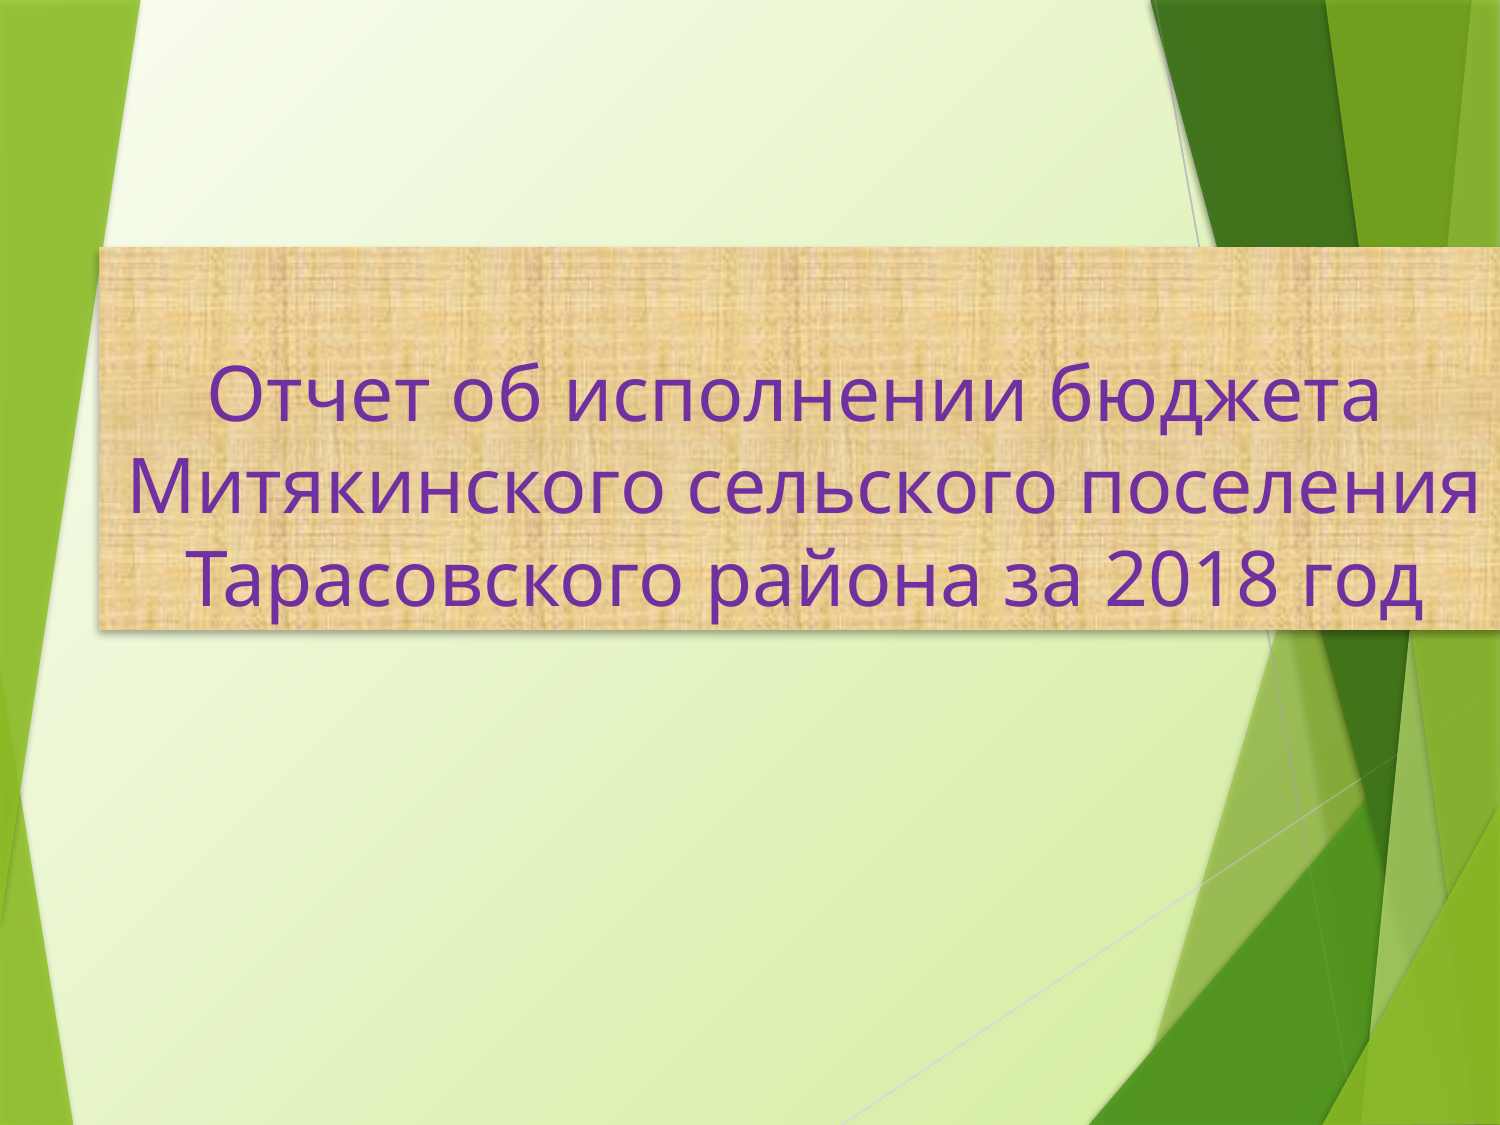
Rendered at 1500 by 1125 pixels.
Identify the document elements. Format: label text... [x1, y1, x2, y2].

title Отчет об исполнении бюджета Митякинского сельского поселения Тарасовского района за 2018 год [99, 247, 1500, 630]
